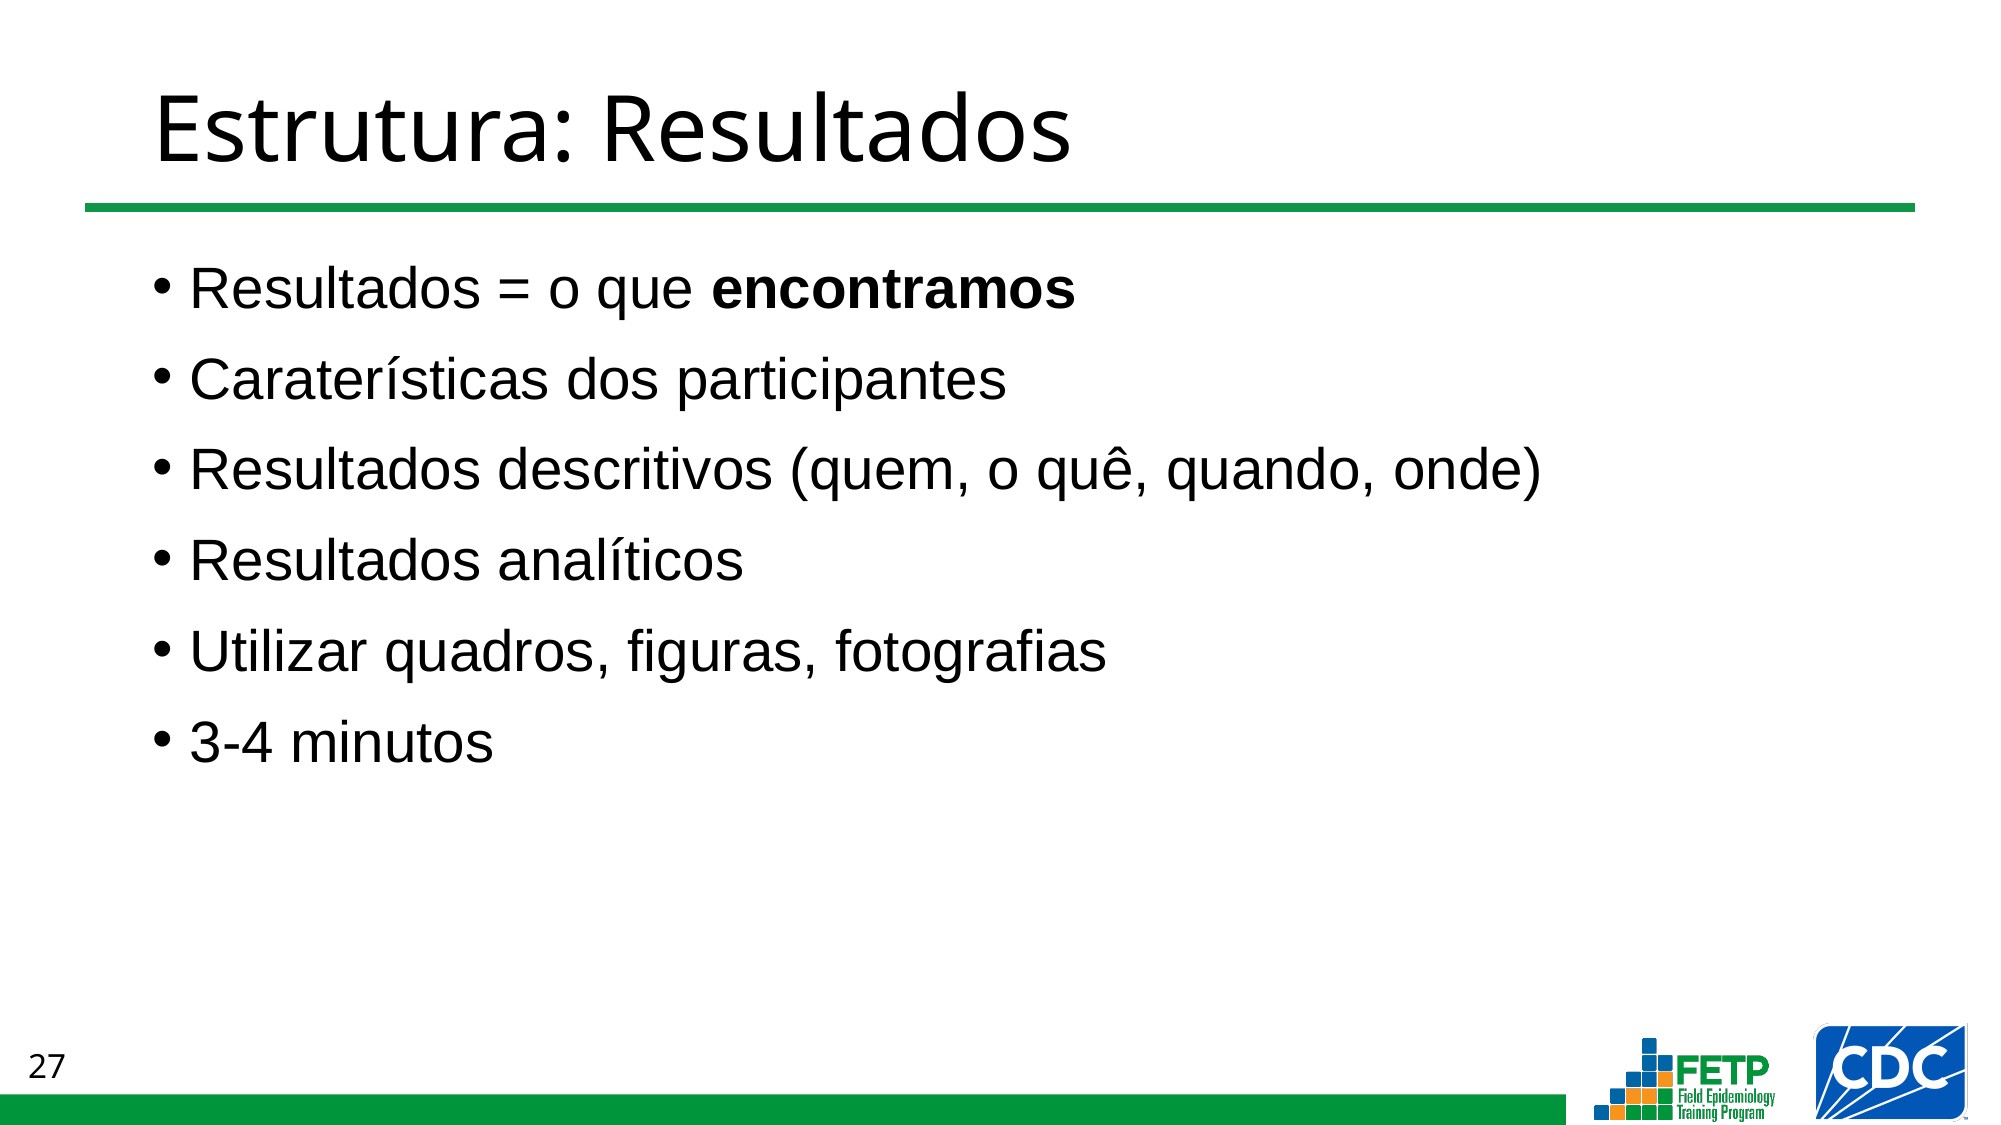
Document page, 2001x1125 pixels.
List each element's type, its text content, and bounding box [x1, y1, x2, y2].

picture [1594, 1038, 1775, 1122]
title Estrutura: Resultados [137, 75, 1863, 207]
picture [1813, 1023, 1968, 1122]
list Resultados = o que encontramos Caraterísticas dos participantes Resultados descritivos (quem, o quê, quando, onde) Resultados analíticos Utilizar quadros, figuras, fotografias 3-4 minutos [137, 242, 1863, 1004]
